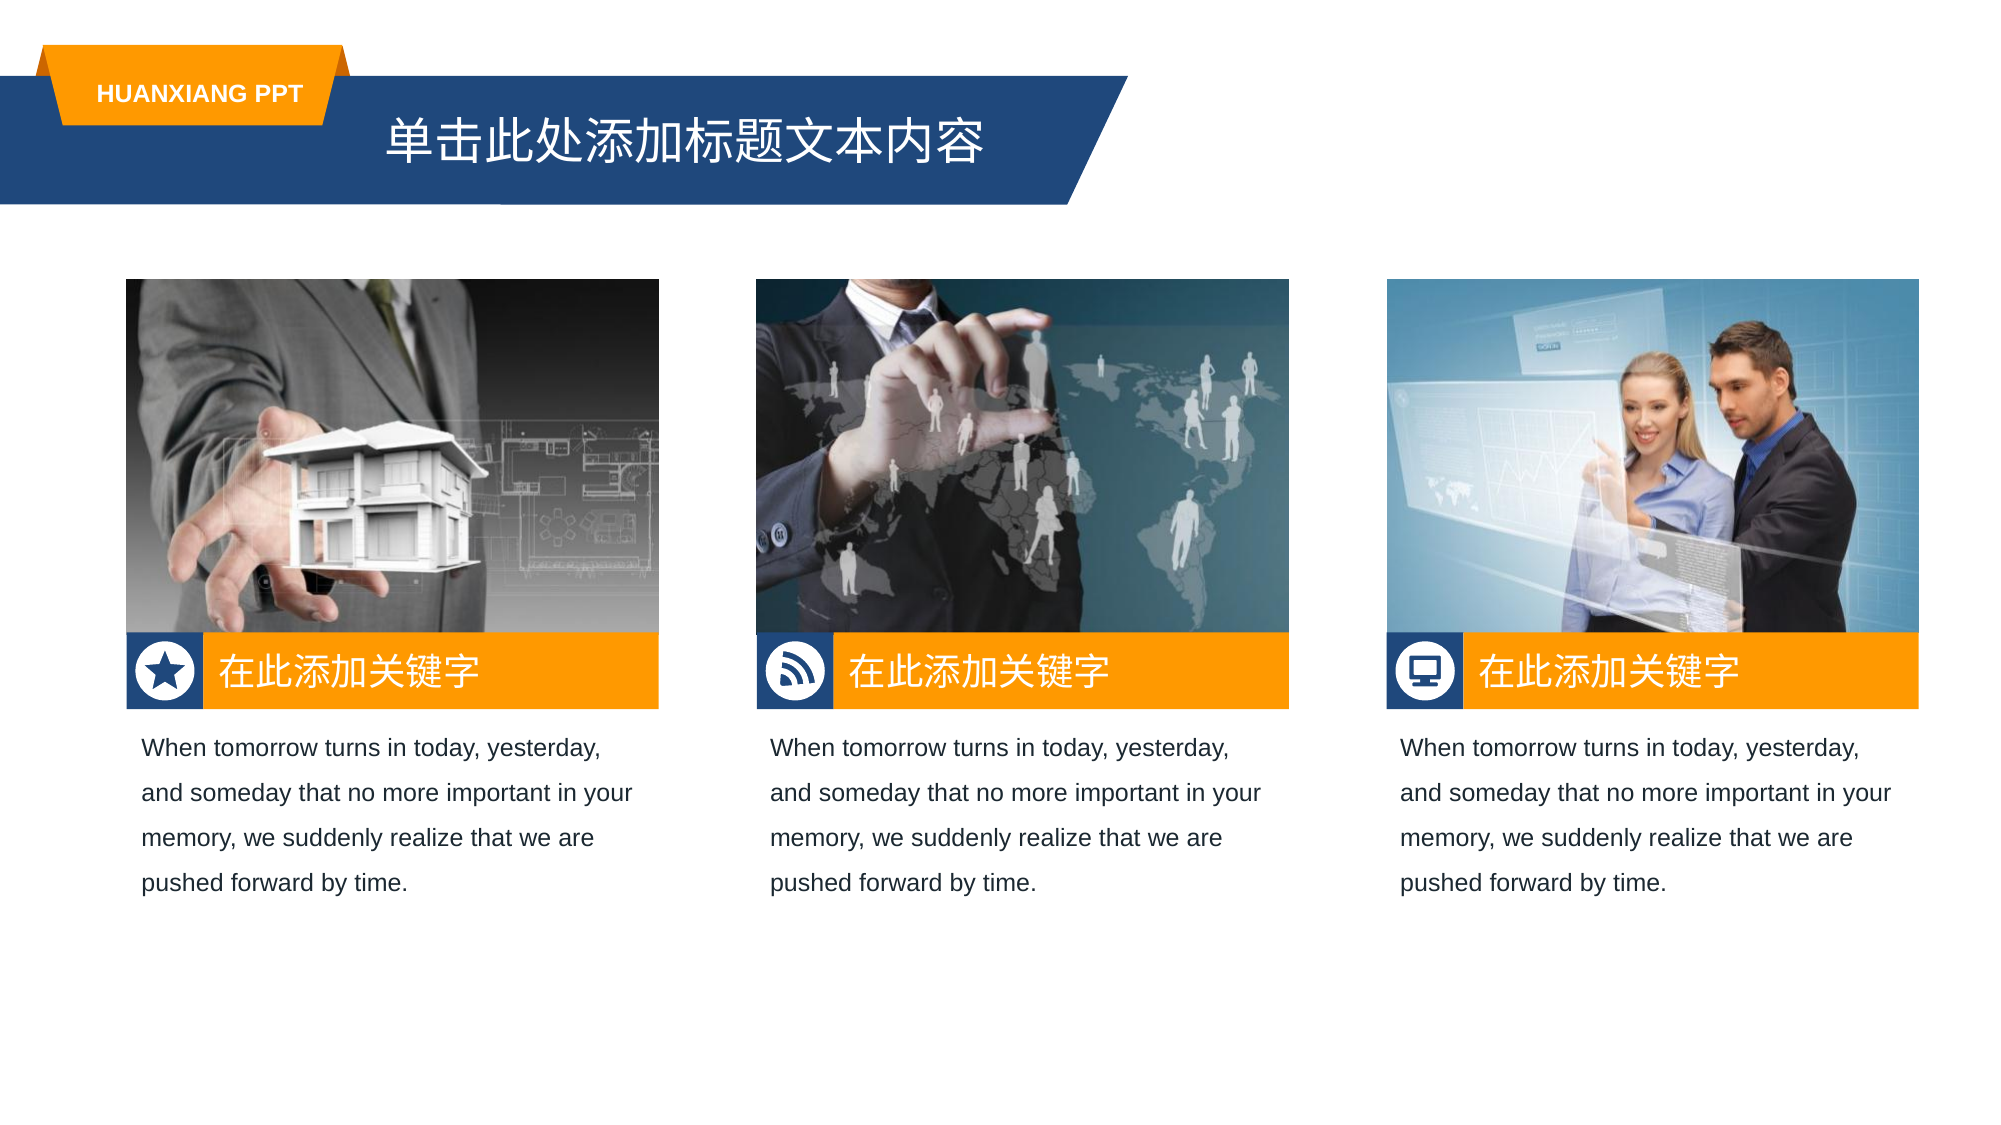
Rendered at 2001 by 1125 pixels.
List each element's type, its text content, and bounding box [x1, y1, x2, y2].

text_box [0, 74, 1130, 206]
text_box [35, 47, 48, 74]
text_box [126, 635, 202, 709]
text_box [41, 43, 344, 107]
text_box 在此添加关键字 [202, 631, 660, 710]
picture [756, 279, 1289, 635]
text_box 单击此处添加标题文本内容 [364, 99, 1006, 180]
picture [1387, 279, 1919, 633]
text_box When tomorrow turns in today, yesterday, and someday that no more important in your memory, we suddenly realize that we are pushed forward by time. [755, 709, 1288, 904]
picture [126, 279, 659, 635]
text_box [756, 635, 833, 709]
text_box When tomorrow turns in today, yesterday, and someday that no more important in your memory, we suddenly realize that we are pushed forward by time. [126, 709, 659, 904]
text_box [1395, 641, 1455, 701]
text_box HUANXIANG PPT [57, 69, 343, 115]
text_box [135, 641, 195, 701]
text_box When tomorrow turns in today, yesterday, and someday that no more important in your memory, we suddenly realize that we are pushed forward by time. [1385, 709, 1918, 904]
text_box 在此添加关键字 [1462, 631, 1920, 710]
text_box 在此添加关键字 [833, 631, 1290, 710]
text_box [338, 47, 351, 74]
text_box [59, 115, 326, 127]
text_box [1386, 631, 1462, 709]
text_box [765, 641, 825, 701]
